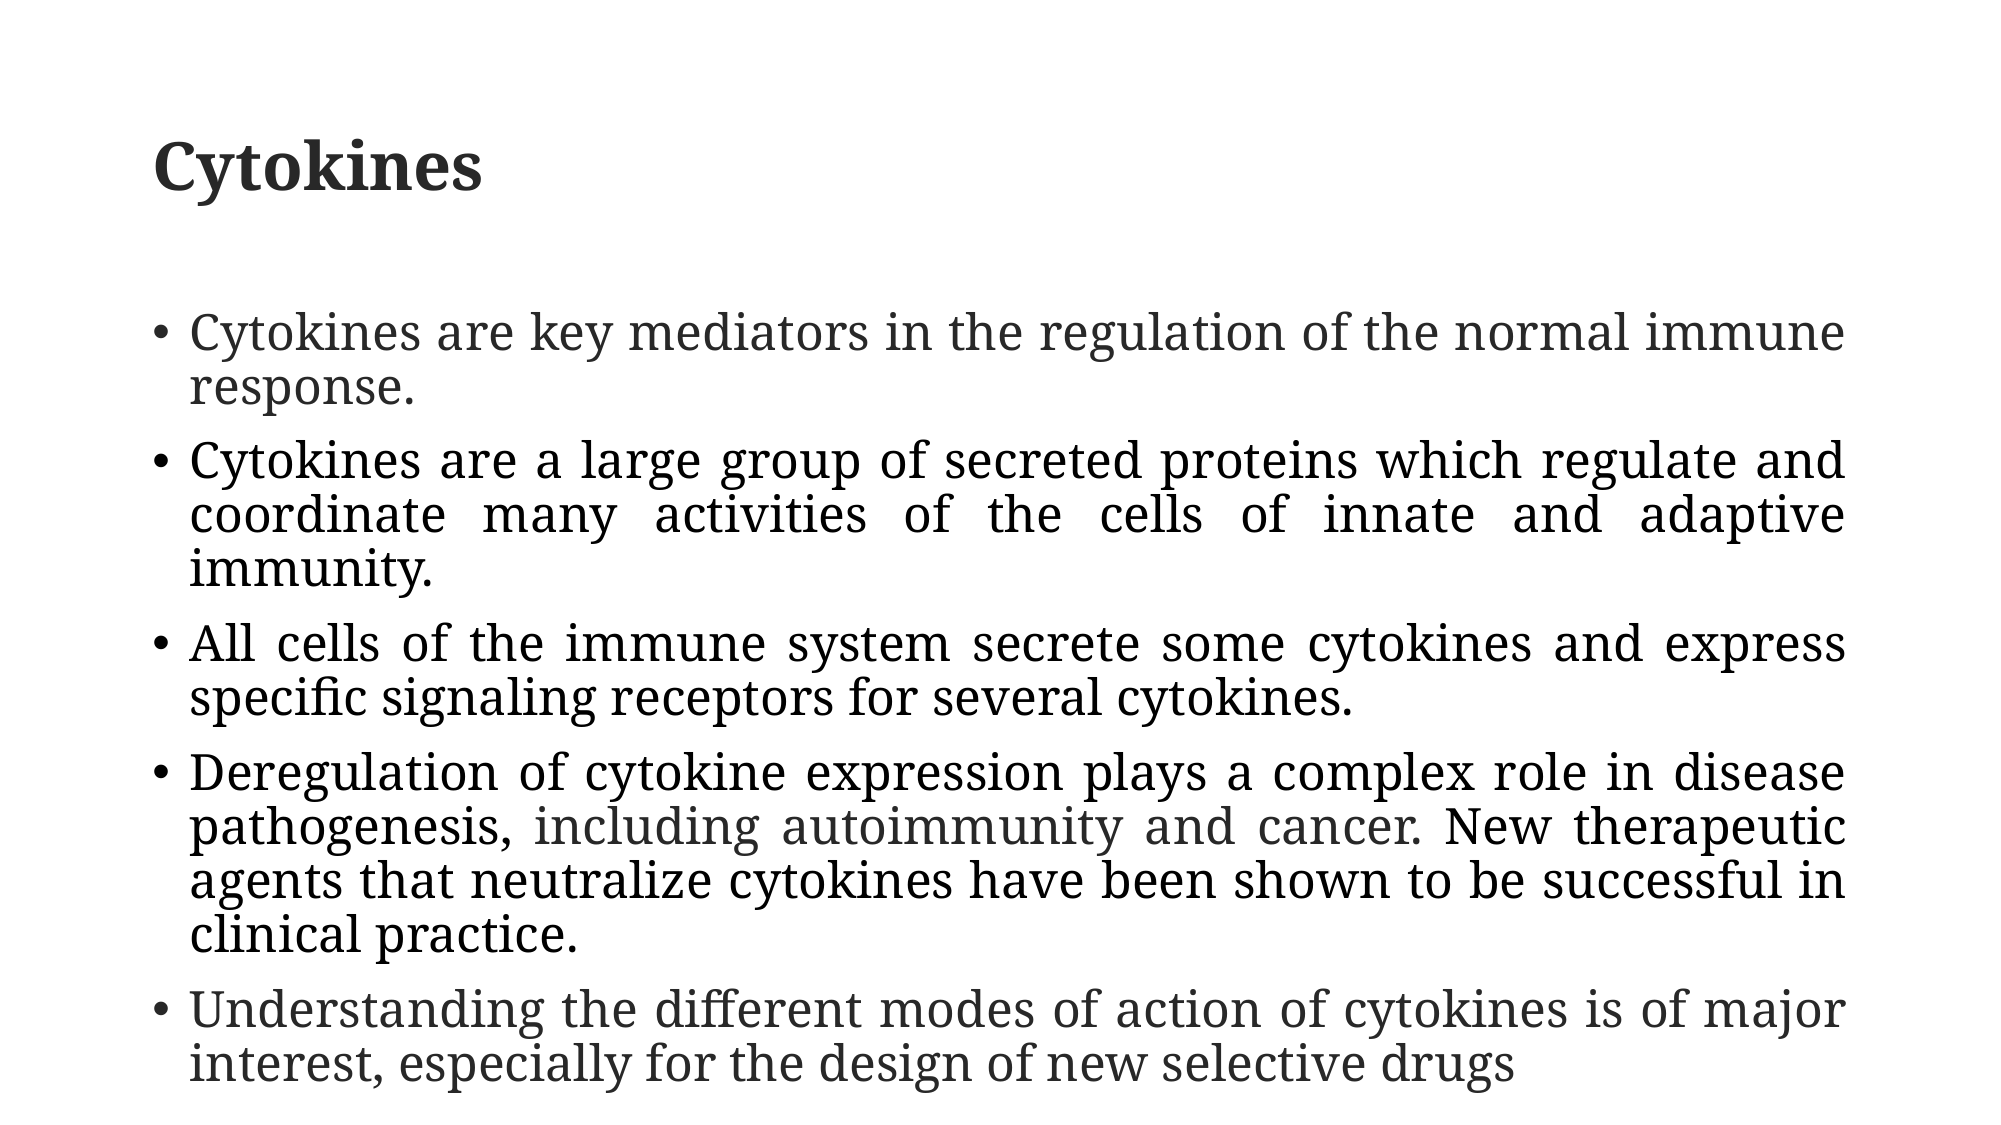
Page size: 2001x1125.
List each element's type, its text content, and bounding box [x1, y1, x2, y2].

list Cytokines are key mediators in the regulation of the normal immune response. Cytokines are a large group of secreted proteins which regulate and coordinate many activities of the cells of innate and adaptive immunity. All cells of the immune system secrete some cytokines and express specific signaling receptors for several cytokines. Deregulation of cytokine expression plays a complex role in disease pathogenesis, including autoimmunity and cancer. New therapeutic agents that neutralize cytokines have been shown to be successful in clinical practice. Understanding the different modes of action of cytokines is of major interest, especially for the design of new selective drugs [137, 299, 1863, 1014]
title Cytokines [137, 59, 1863, 278]
